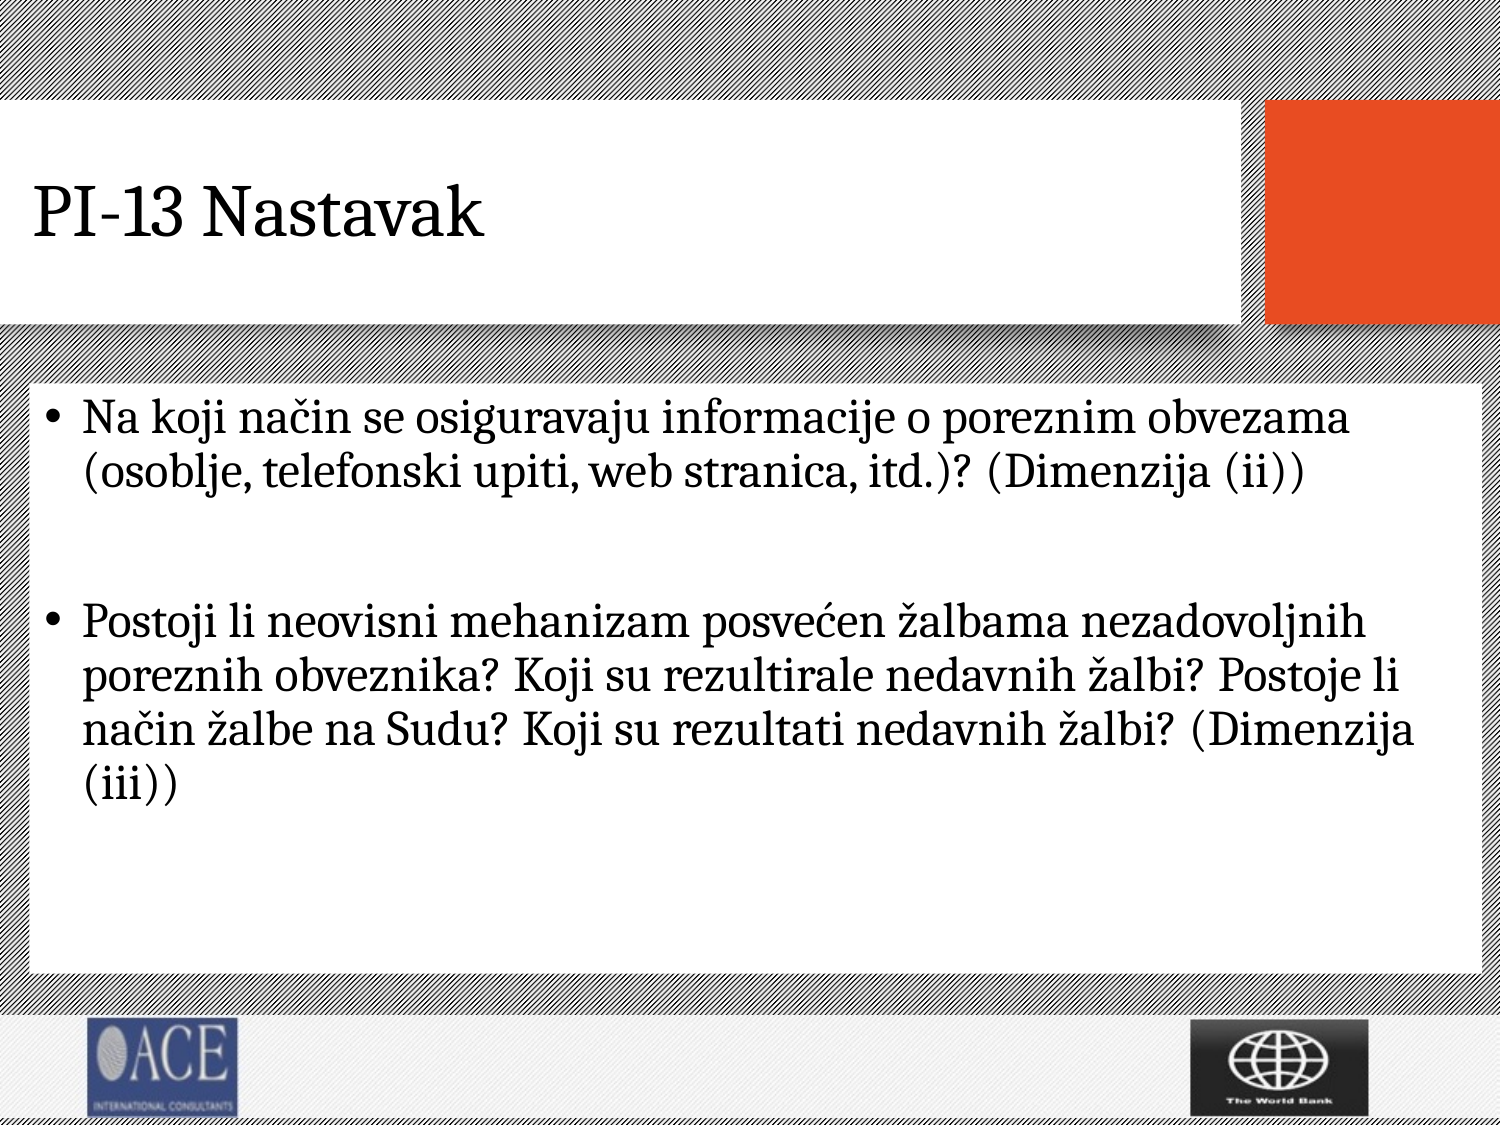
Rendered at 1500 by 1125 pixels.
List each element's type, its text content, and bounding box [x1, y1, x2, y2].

picture [0, 0, 1500, 1125]
list Na koji način se osiguravaju informacije o poreznim obvezama (osoblje, telefonski upiti, web stranica, itd.)? (Dimenzija (ii)) Postoji li neovisni mehanizam posvećen žalbama nezadovoljnih poreznih obveznika? Koji su rezultirale nedavnih žalbi? Postoje li način žalbe na Sudu? Koji su rezultati nedavnih žalbi? (Dimenzija (iii)) [29, 383, 1483, 974]
title PI-13 Nastavak [17, 123, 1219, 301]
